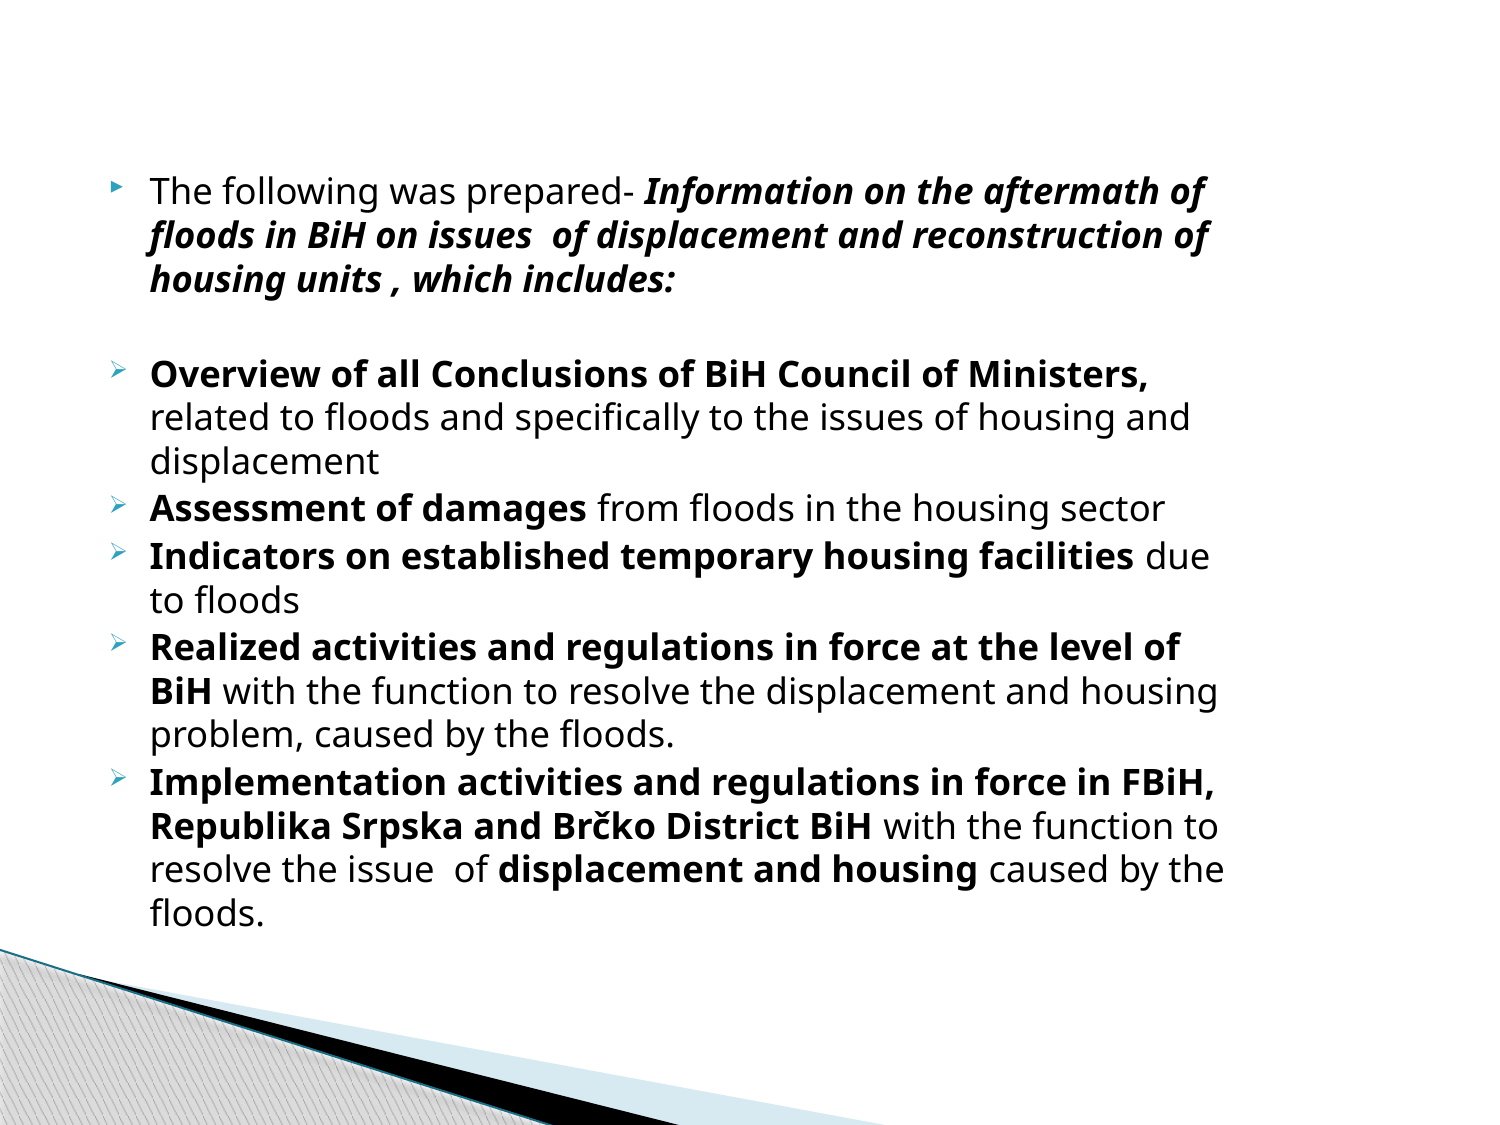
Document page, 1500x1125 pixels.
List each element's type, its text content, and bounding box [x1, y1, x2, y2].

list The following was prepared- Information on the aftermath of floods in BiH on issues of displacement and reconstruction of housing units , which includes: Overview of all Conclusions of BiH Council of Ministers, related to floods and specifically to the issues of housing and displacement Assessment of damages from floods in the housing sector Indicators on established temporary housing facilities due to floods Realized activities and regulations in force at the level of BiH with the function to resolve the displacement and housing problem, caused by the floods. Implementation activities and regulations in force in FBiH, Republika Srpska and Brčko District BiH with the function to resolve the issue of displacement and housing caused by the floods. [76, 160, 1265, 956]
